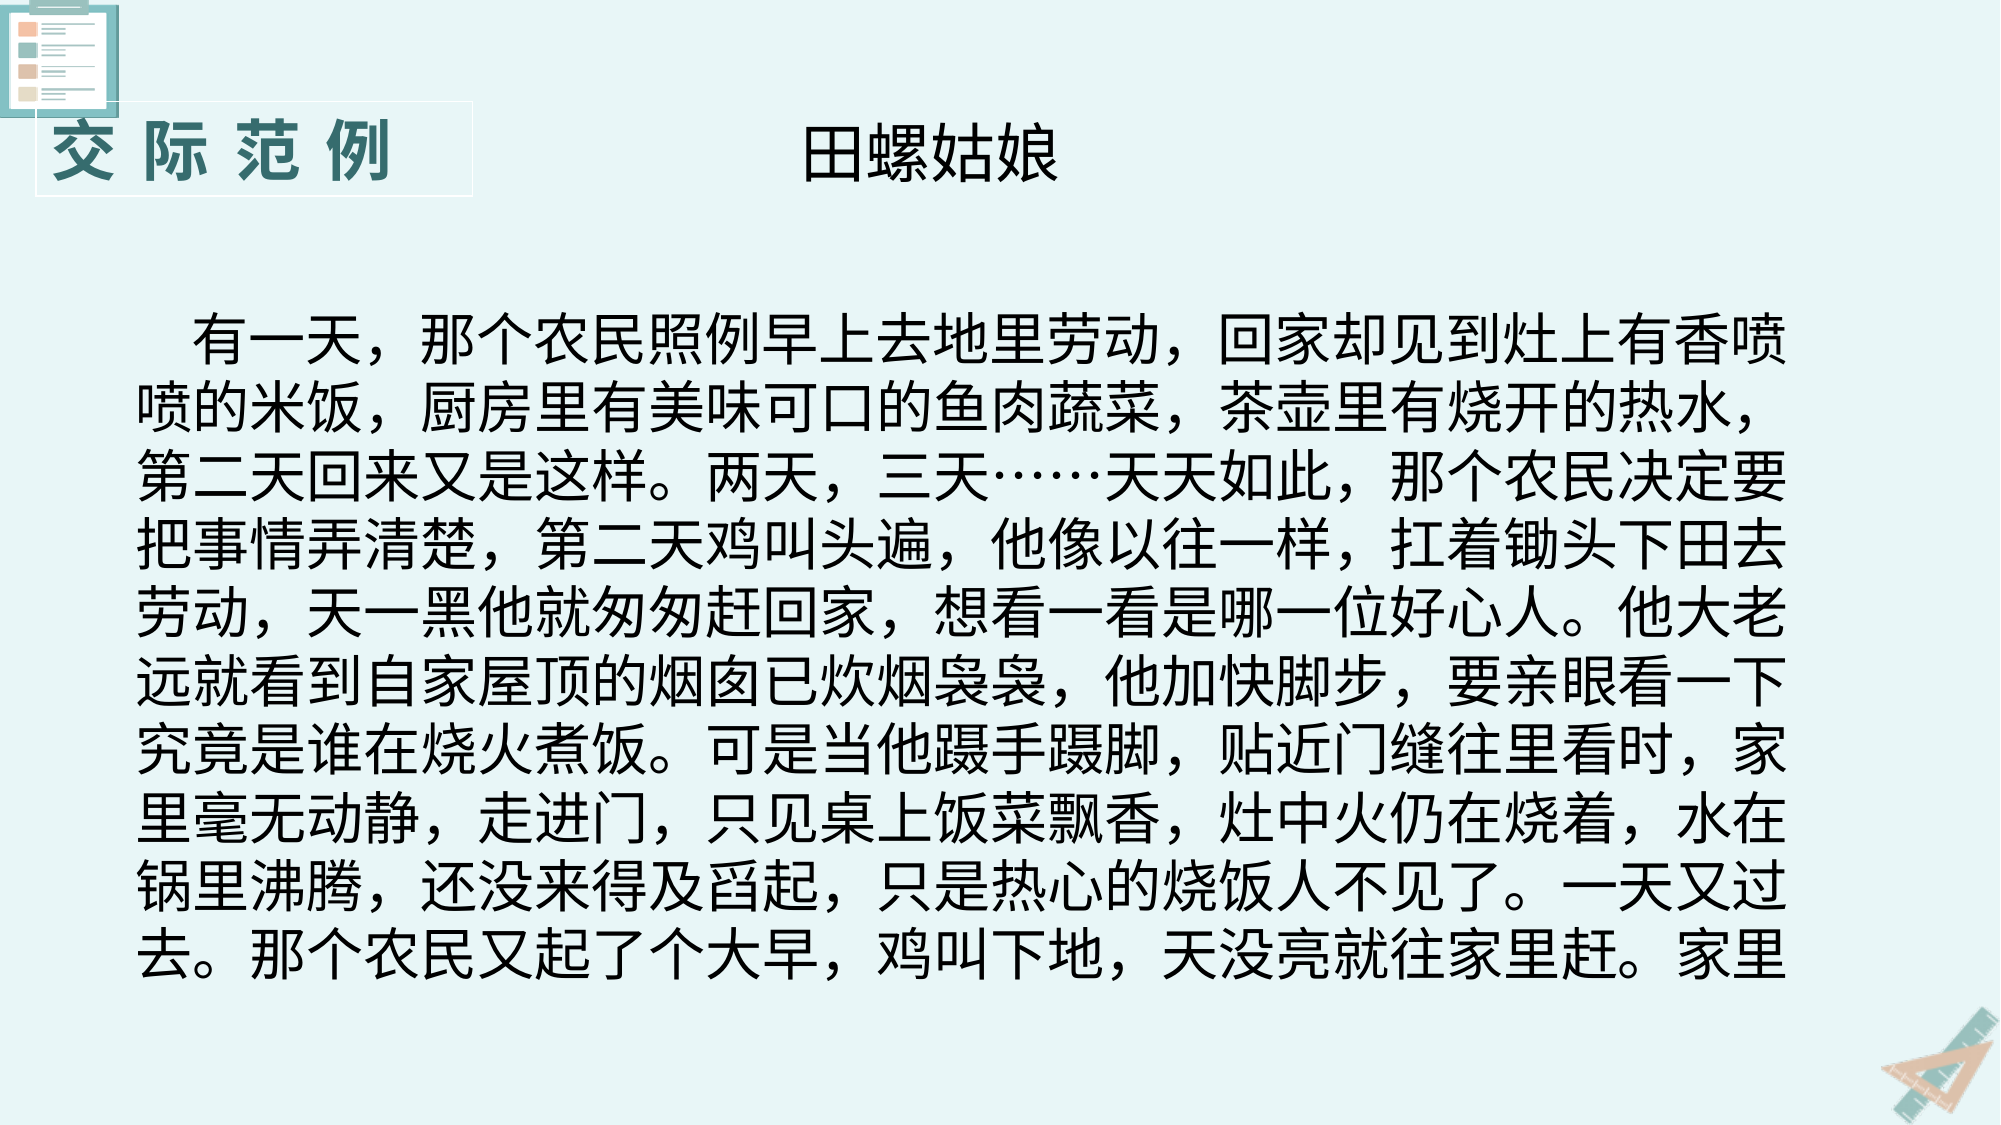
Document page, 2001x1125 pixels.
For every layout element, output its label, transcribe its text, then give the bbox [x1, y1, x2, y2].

text_box 田螺姑娘 [786, 104, 1165, 198]
text_box 有一天，那个农民照例早上去地里劳动，回家却见到灶上有香喷喷的米饭，厨房里有美味可口的鱼肉蔬菜，茶壶里有烧开的热水，第二天回来又是这样。两天，三天……天天如此，那个农民决定要把事情弄清楚，第二天鸡叫头遍，他像以往一样，扛着锄头下田去劳动，天一黑他就匆匆赶回家，想看一看是哪一位好心人。他大老远就看到自家屋顶的烟囱已炊烟袅袅，他加快脚步，要亲眼看一下究竟是谁在烧火煮饭。可是当他蹑手蹑脚，贴近门缝往里看时，家里毫无动静，走进门，只见桌上饭菜飘香，灶中火仍在烧着，水在锅里沸腾，还没来得及舀起，只是热心的烧饭人不见了。一天又过去。那个农民又起了个大早，鸡叫下地，天没亮就往家里赶。家里 [120, 296, 1831, 995]
picture [1881, 1006, 2000, 1125]
text_box 交际范例 [35, 101, 473, 196]
picture [0, 0, 119, 119]
